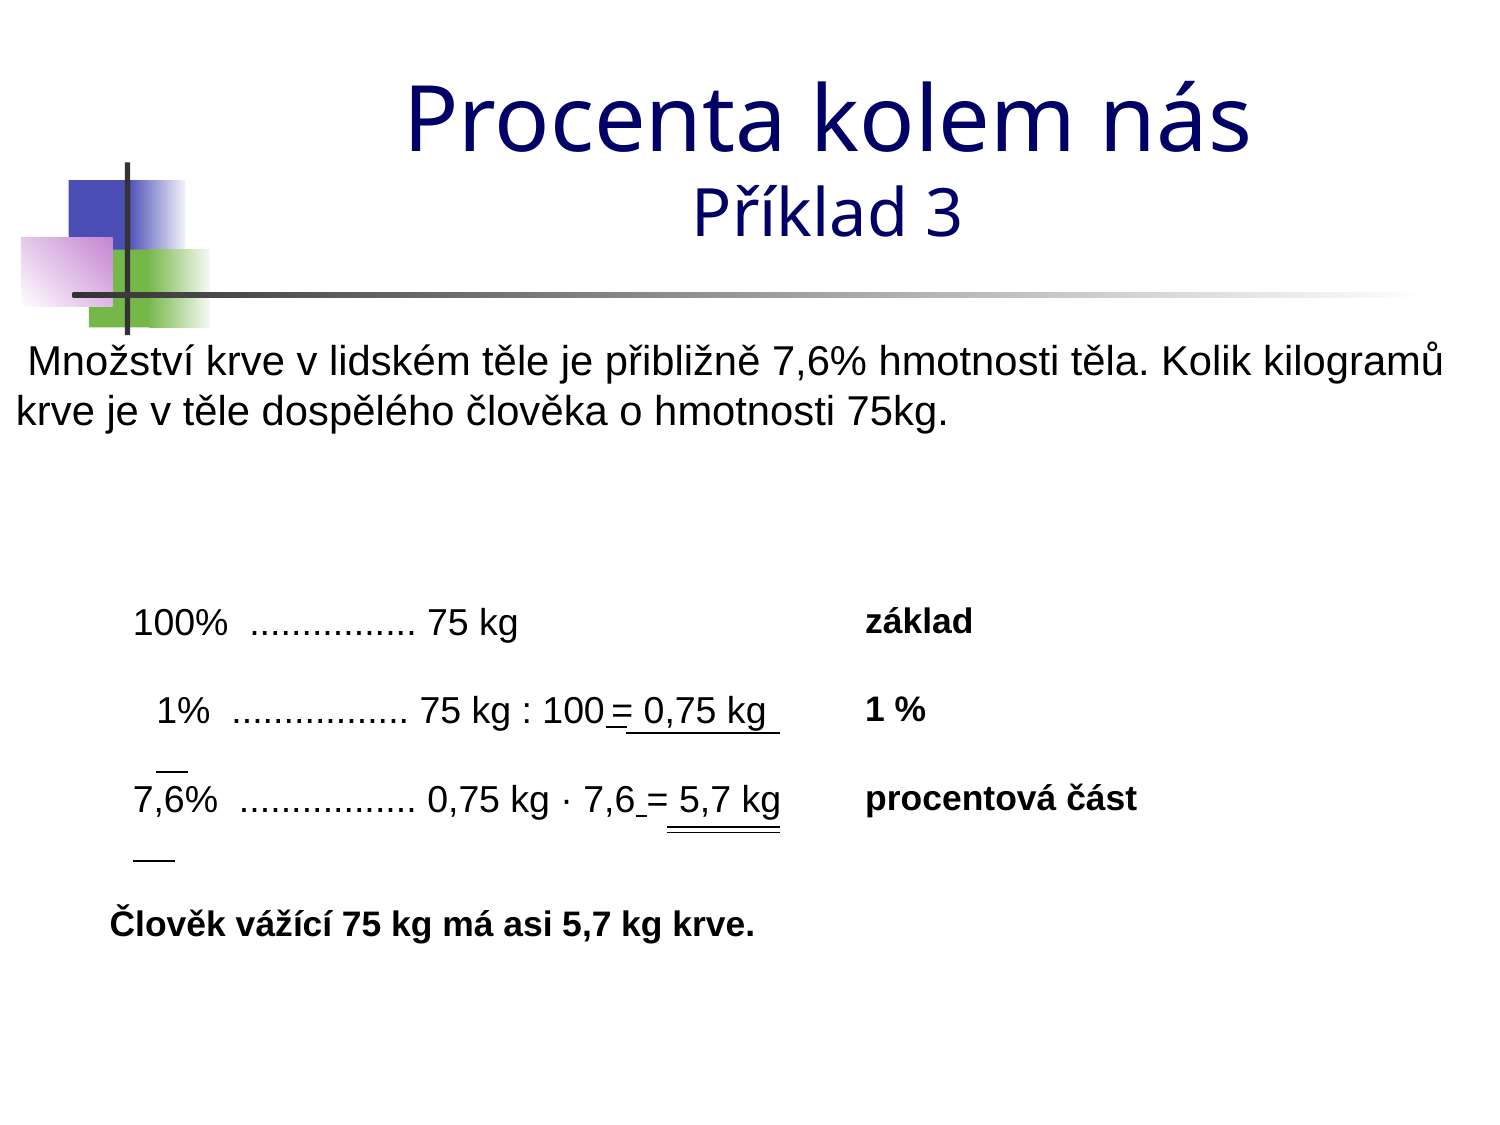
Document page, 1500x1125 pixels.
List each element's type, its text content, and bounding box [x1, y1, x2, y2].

text_box procentová část [850, 767, 1247, 825]
text_box 100% ................ 75 kg [118, 590, 585, 651]
text_box = 0,75 kg [596, 679, 813, 739]
text_box Množství krve v lidském těle je přibližně 7,6% hmotnosti těla. Kolik kilogramů krve je v těle dospělého člověka o hmotnosti 75kg. [1, 326, 1500, 441]
text_box 7,6% ................. 0,75 kg · 7,6 [118, 767, 671, 873]
text_box Člověk vážící 75 kg má asi 5,7 kg krve. [94, 893, 844, 951]
text_box 1 % [850, 679, 1022, 737]
text_box 1% ................. 75 kg : 100 [141, 679, 643, 767]
text_box základ [850, 590, 1128, 648]
text_box = 5,7 kg [631, 767, 848, 828]
title Procenta kolem nás Příklad 3 [188, 34, 1468, 276]
